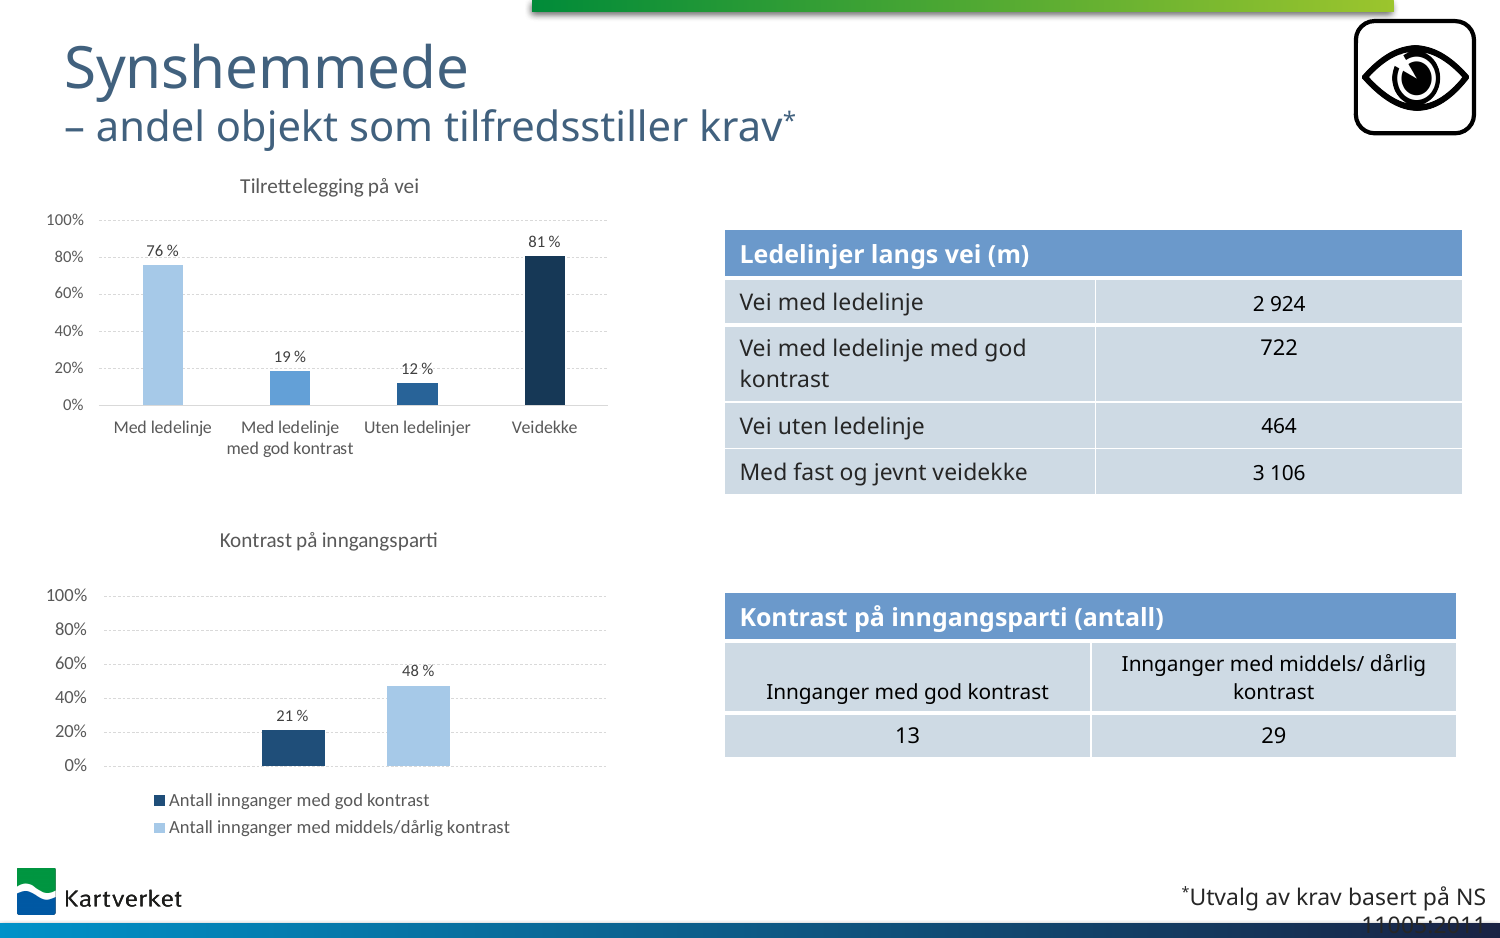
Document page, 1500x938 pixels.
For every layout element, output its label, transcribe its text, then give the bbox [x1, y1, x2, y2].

table_cell 13 [725, 715, 1090, 757]
picture [41, 166, 618, 492]
table_cell Vei uten ledelinje [725, 403, 1095, 448]
table_header Ledelinjer langs vei (m) [725, 230, 1462, 276]
table_cell 464 [1096, 403, 1462, 448]
text_box Synshemmede – andel objekt som tilfredsstiller krav* [49, 24, 1431, 158]
picture [41, 520, 617, 846]
table_cell 722 [1096, 327, 1462, 401]
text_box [1355, 20, 1475, 134]
table_cell Innganger med middels/ dårlig kontrast [1092, 643, 1456, 711]
table_cell 3 106 [1096, 449, 1462, 494]
table_header Kontrast på inngangsparti (antall) [725, 593, 1456, 639]
table_cell Vei med ledelinje med god kontrast [725, 327, 1095, 401]
table_cell Vei med ledelinje [725, 280, 1095, 323]
table_cell Med fast og jevnt veidekke [725, 449, 1095, 494]
table_cell Innganger med god kontrast [725, 643, 1090, 711]
text_box *Utvalg av krav basert på NS 11005:2011 [1068, 873, 1500, 938]
table_cell 2 924 [1096, 280, 1462, 323]
table_cell 29 [1092, 715, 1456, 757]
